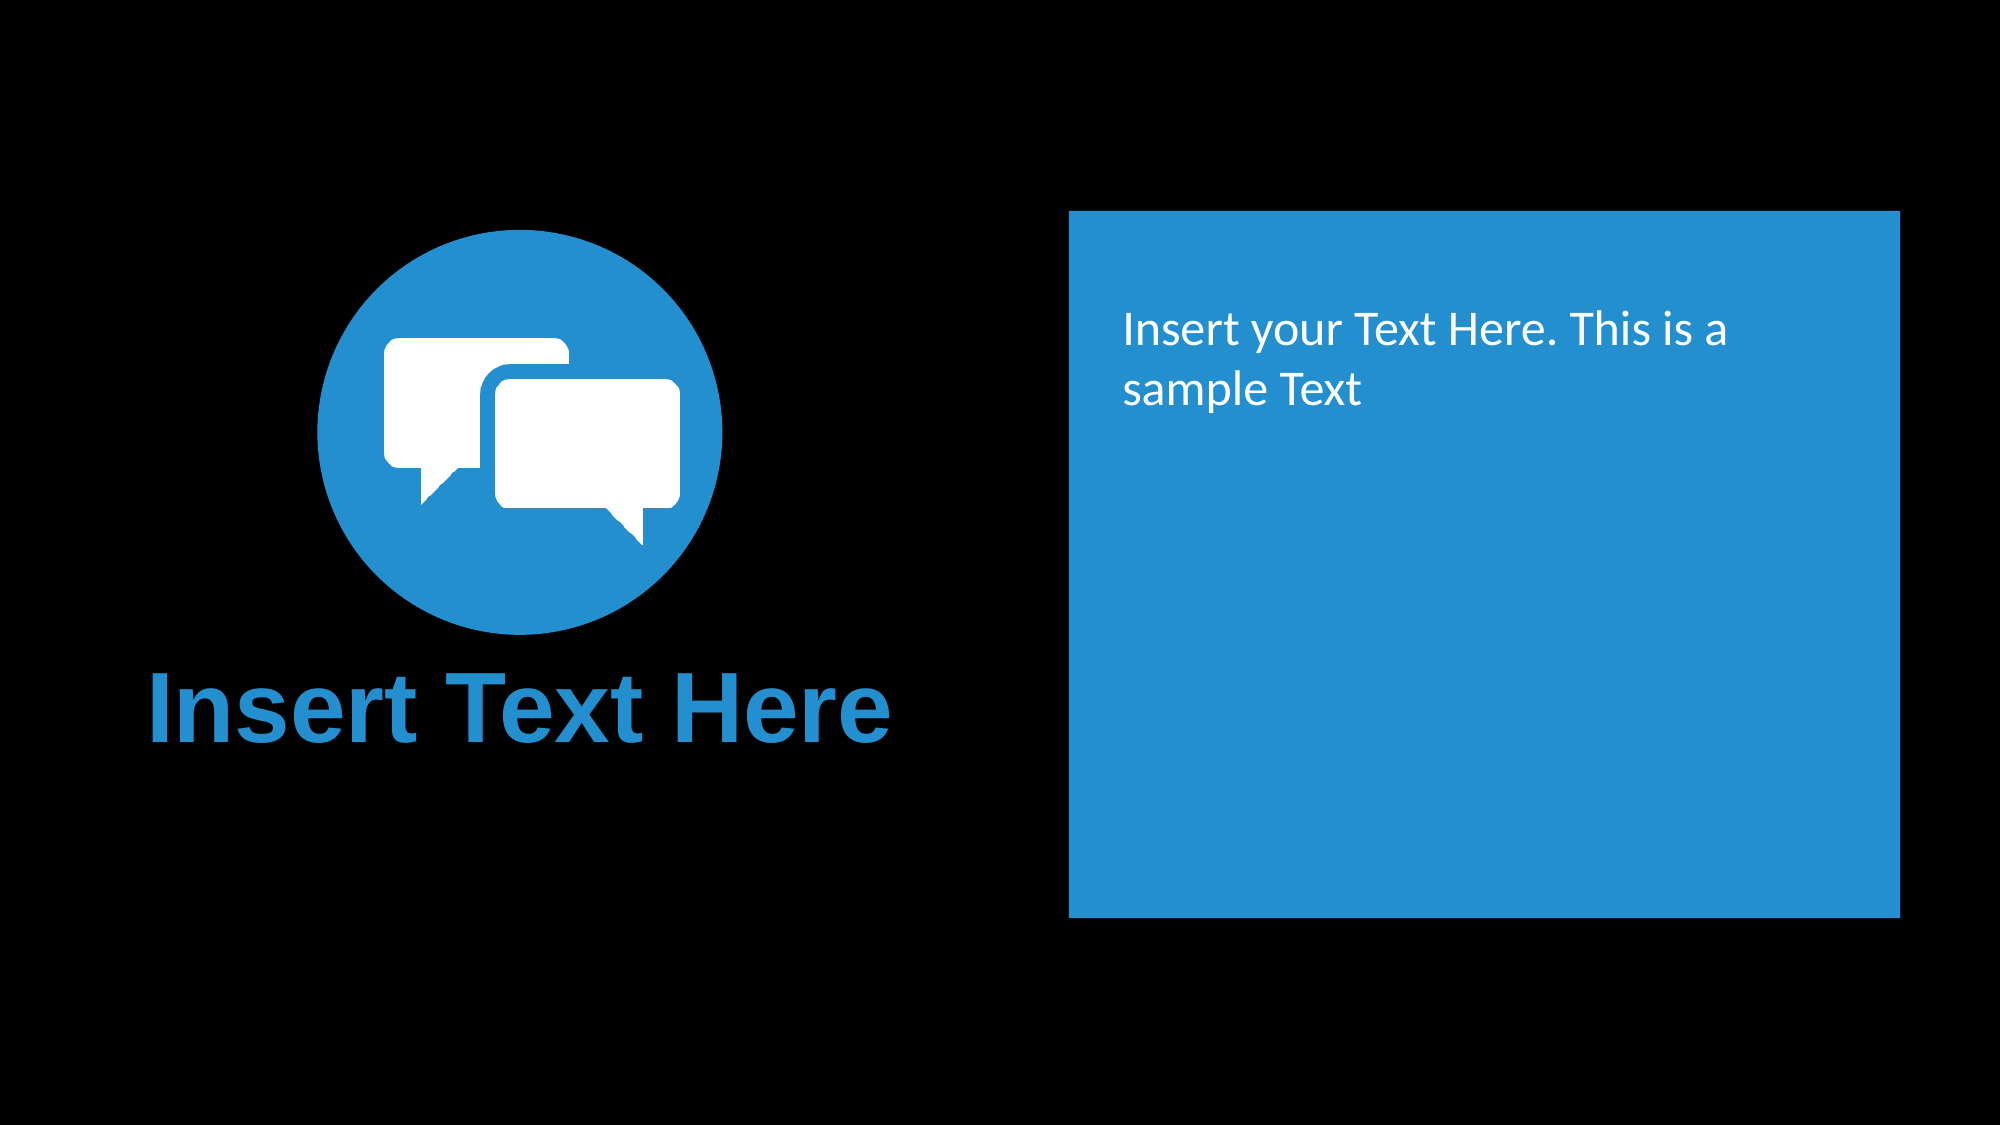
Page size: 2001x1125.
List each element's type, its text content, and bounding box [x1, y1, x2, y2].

text_box Insert Text Here [79, 634, 961, 770]
text_box Insert your Text Here. This is a sample Text [1107, 288, 1847, 424]
text_box [1068, 210, 1901, 919]
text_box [317, 229, 723, 635]
